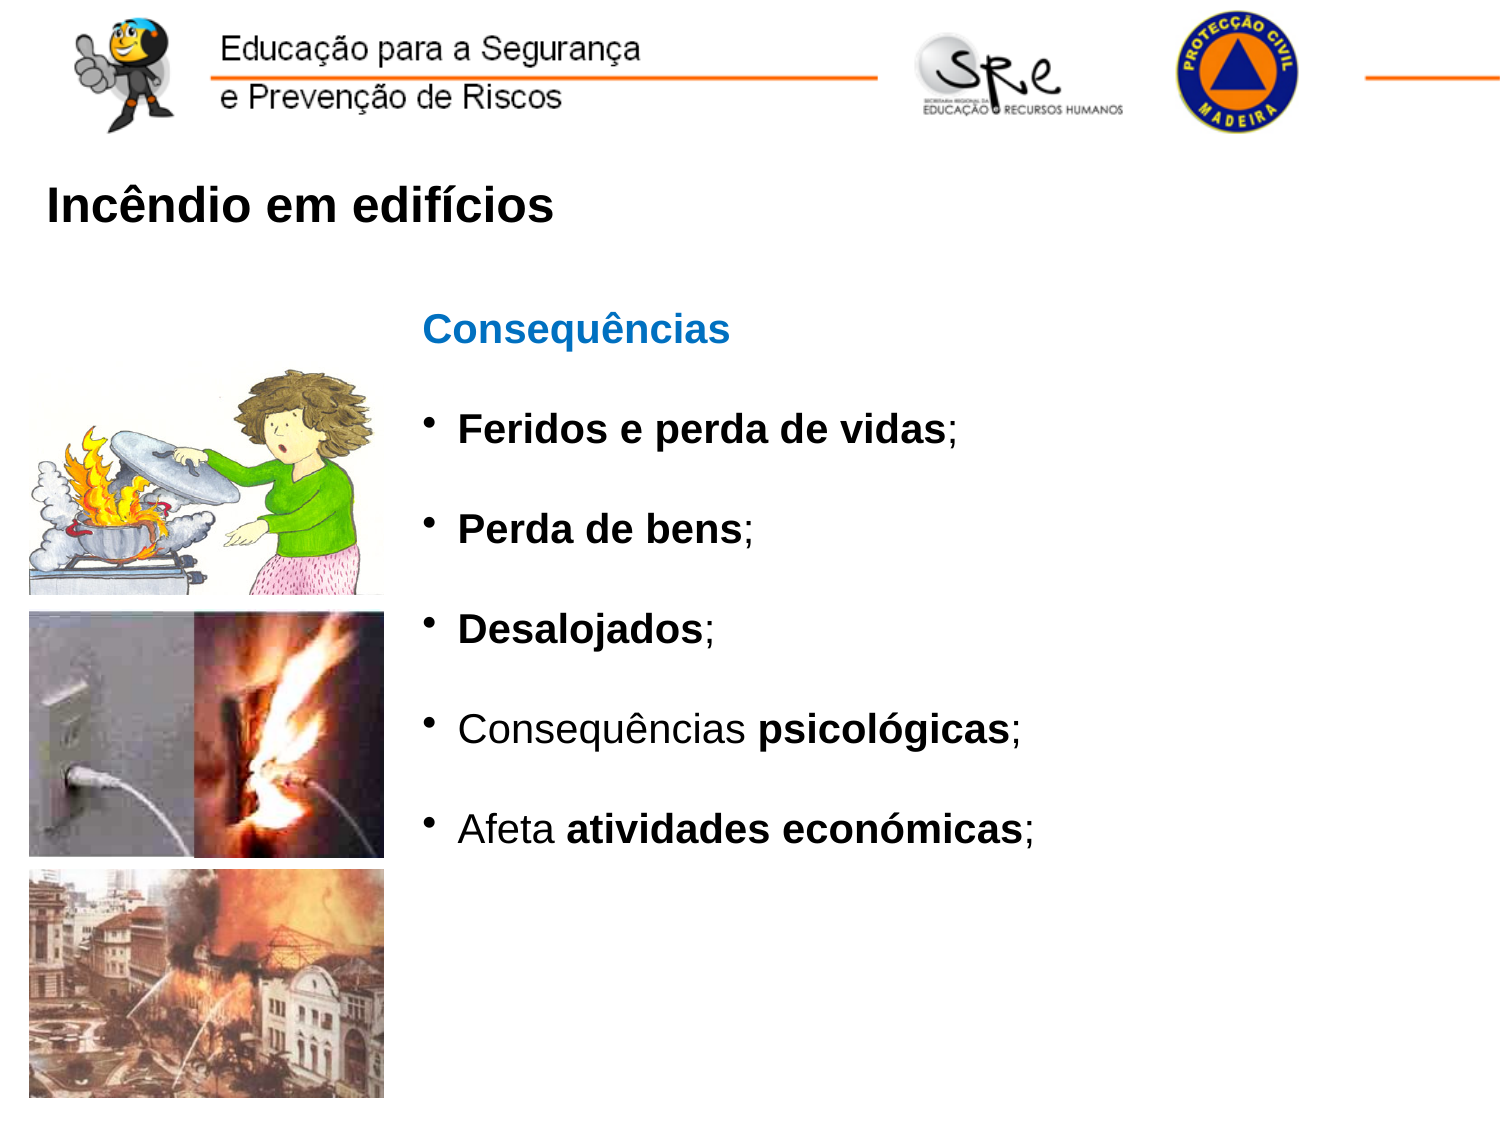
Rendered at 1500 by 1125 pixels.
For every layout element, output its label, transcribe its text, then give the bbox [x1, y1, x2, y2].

text_box Incêndio em edifícios [31, 165, 571, 240]
text_box Consequências Feridos e perda de vidas; Perda de bens; Desalojados; Consequências psicológicas; Afeta atividades económicas; [407, 270, 1424, 860]
picture [0, 0, 1500, 1125]
